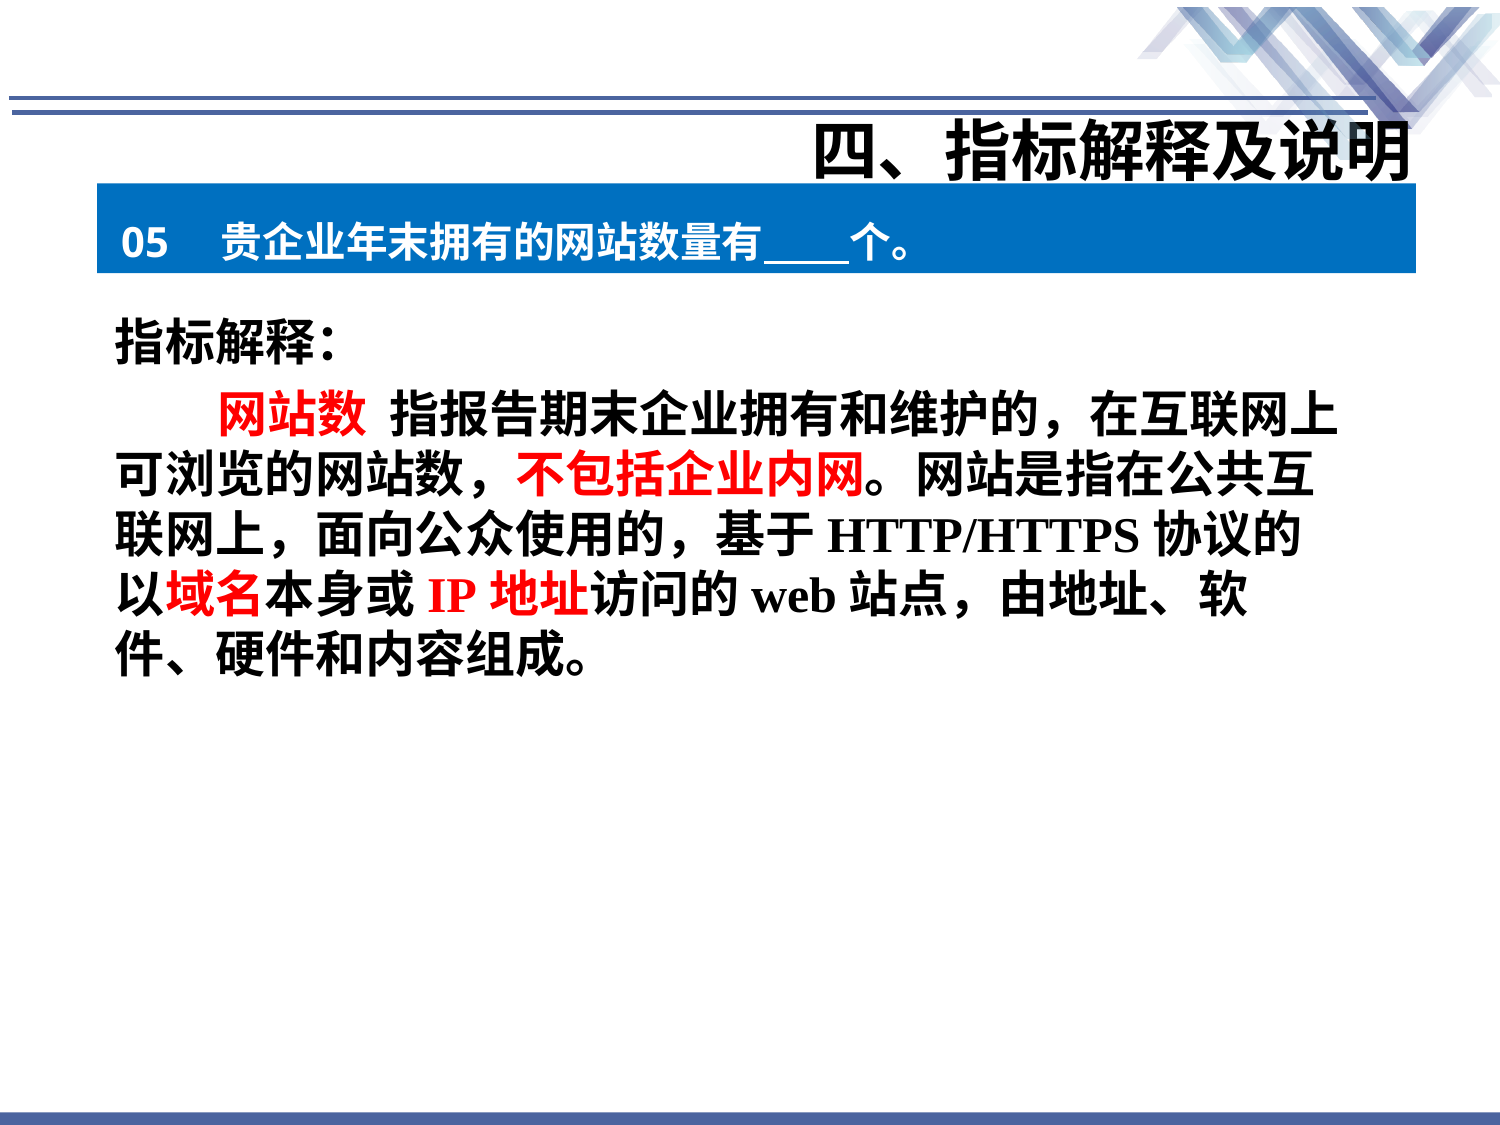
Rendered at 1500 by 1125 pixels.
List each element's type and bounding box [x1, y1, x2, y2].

text_box [0, 7, 1500, 1125]
